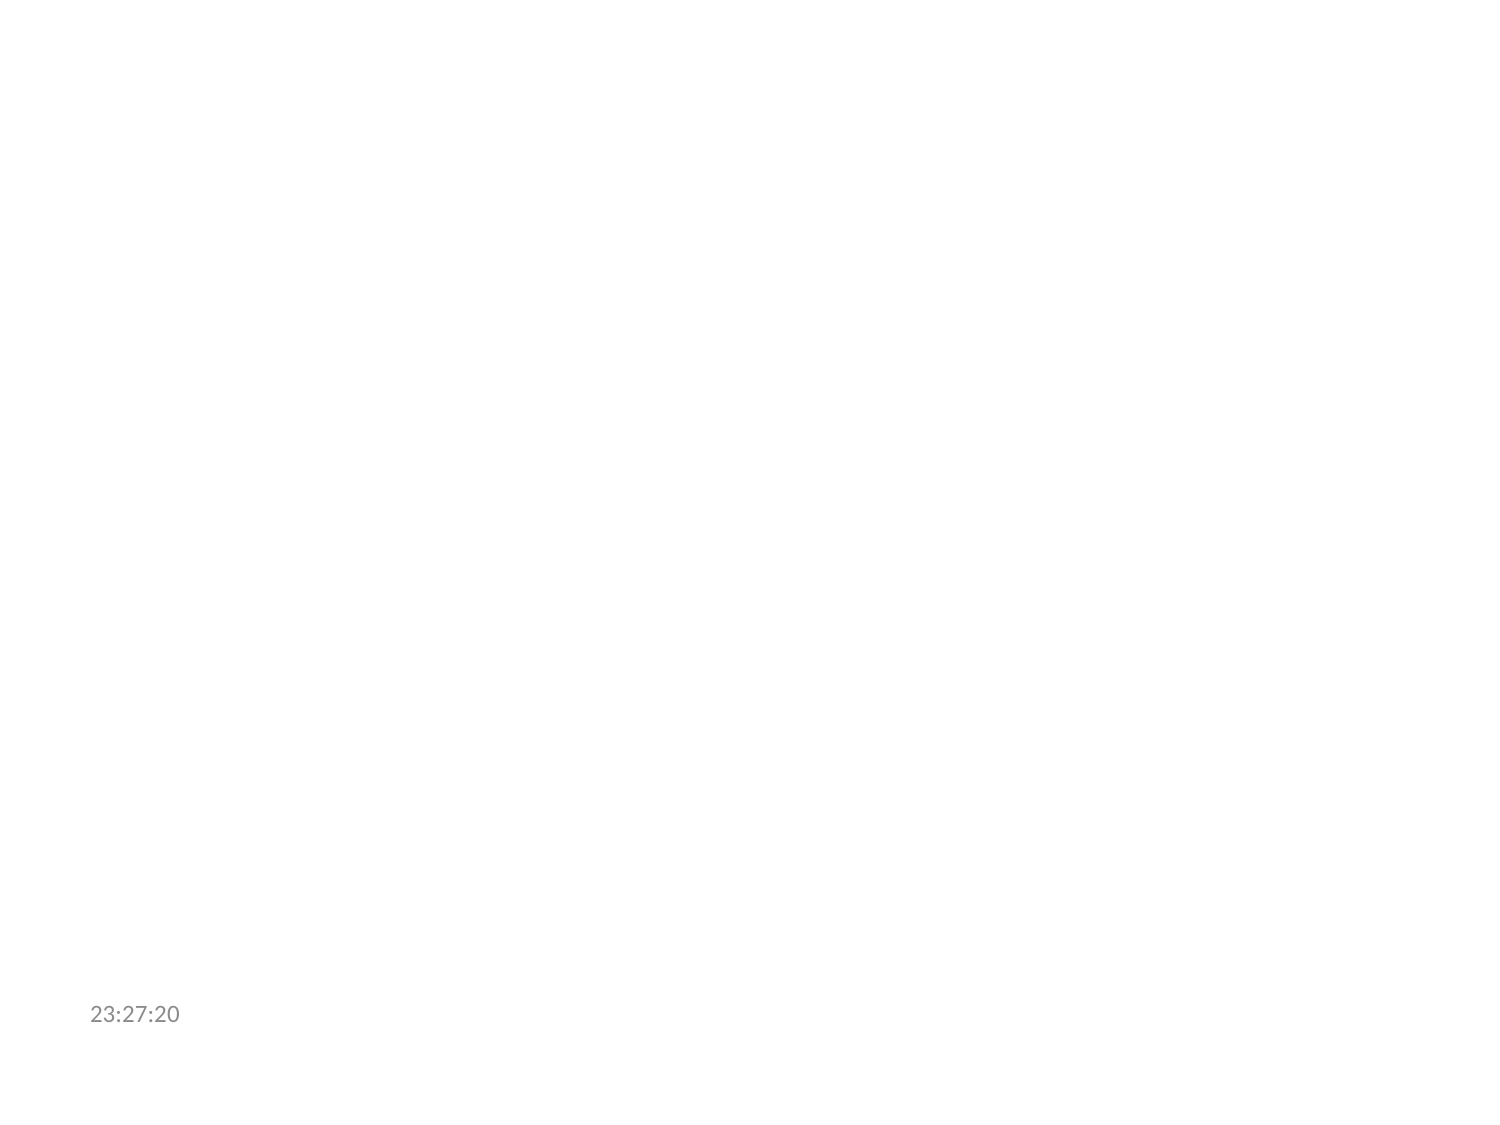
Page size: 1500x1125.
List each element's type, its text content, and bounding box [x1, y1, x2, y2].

text_box 15:35:09 [75, 982, 425, 1043]
